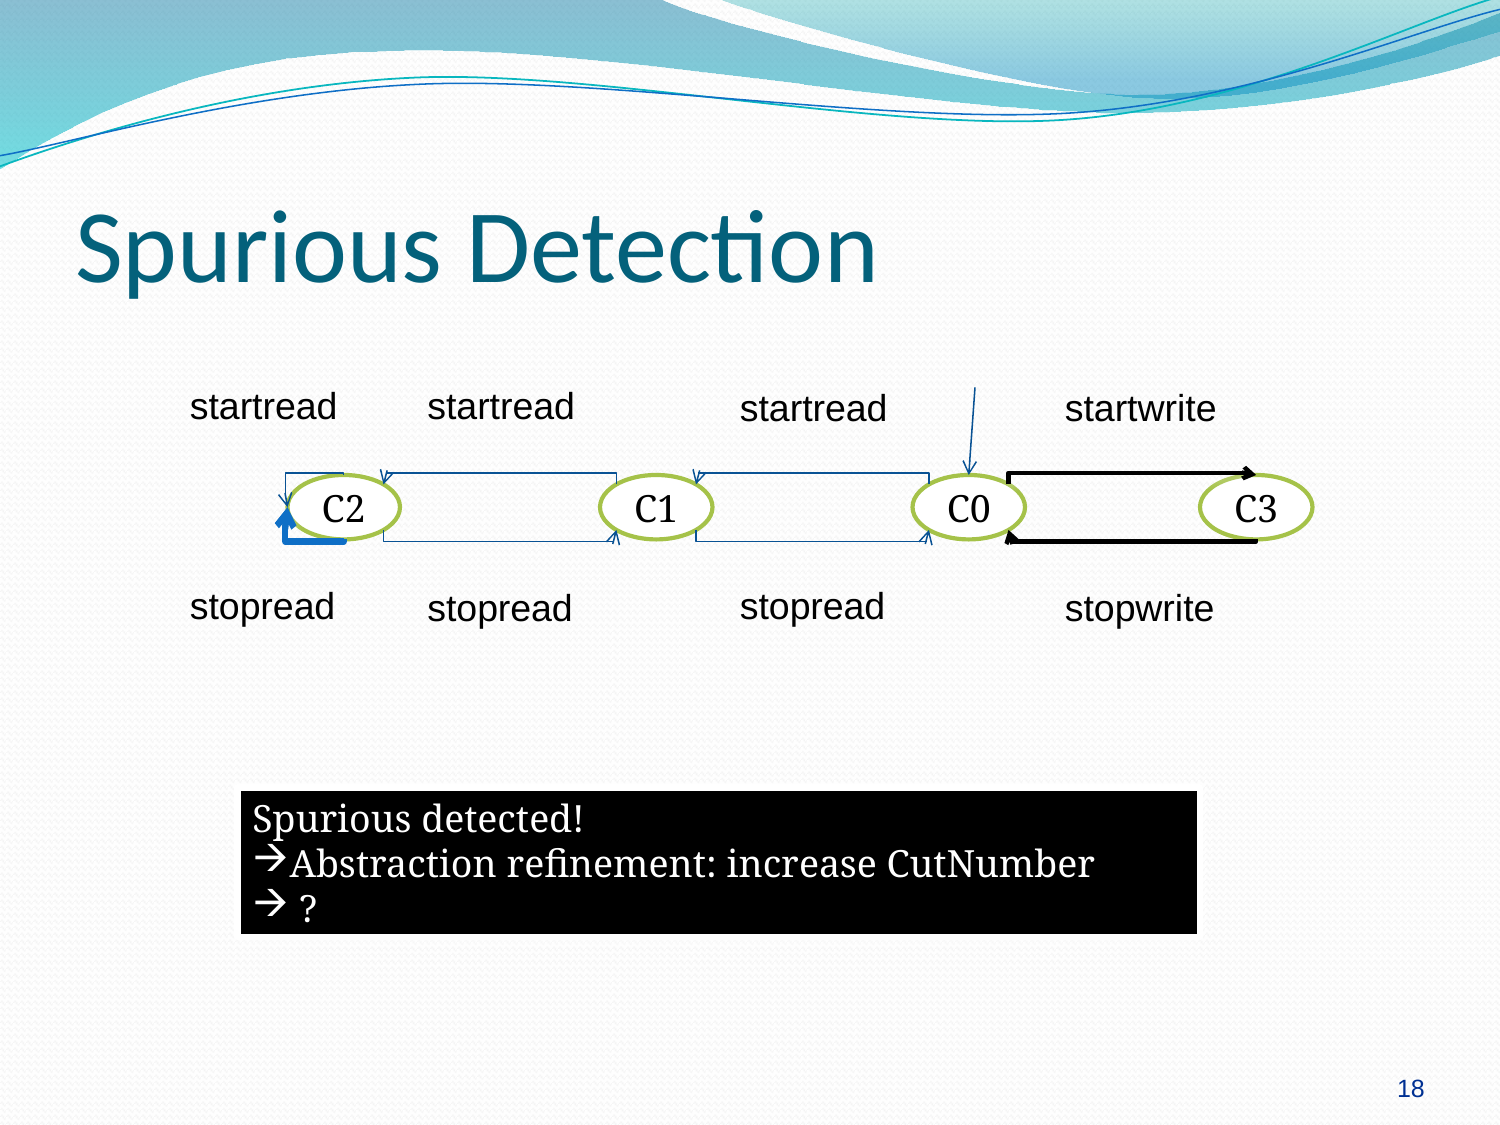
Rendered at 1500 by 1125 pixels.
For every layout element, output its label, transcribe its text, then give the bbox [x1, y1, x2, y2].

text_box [927, 427, 1016, 435]
slide_number 18 [1299, 1042, 1425, 1103]
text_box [174, 374, 1313, 638]
title Spurious Detection [74, 115, 1426, 304]
text_box Spurious detected! Abstraction refinement: increase CutNumber ? [234, 784, 1203, 940]
